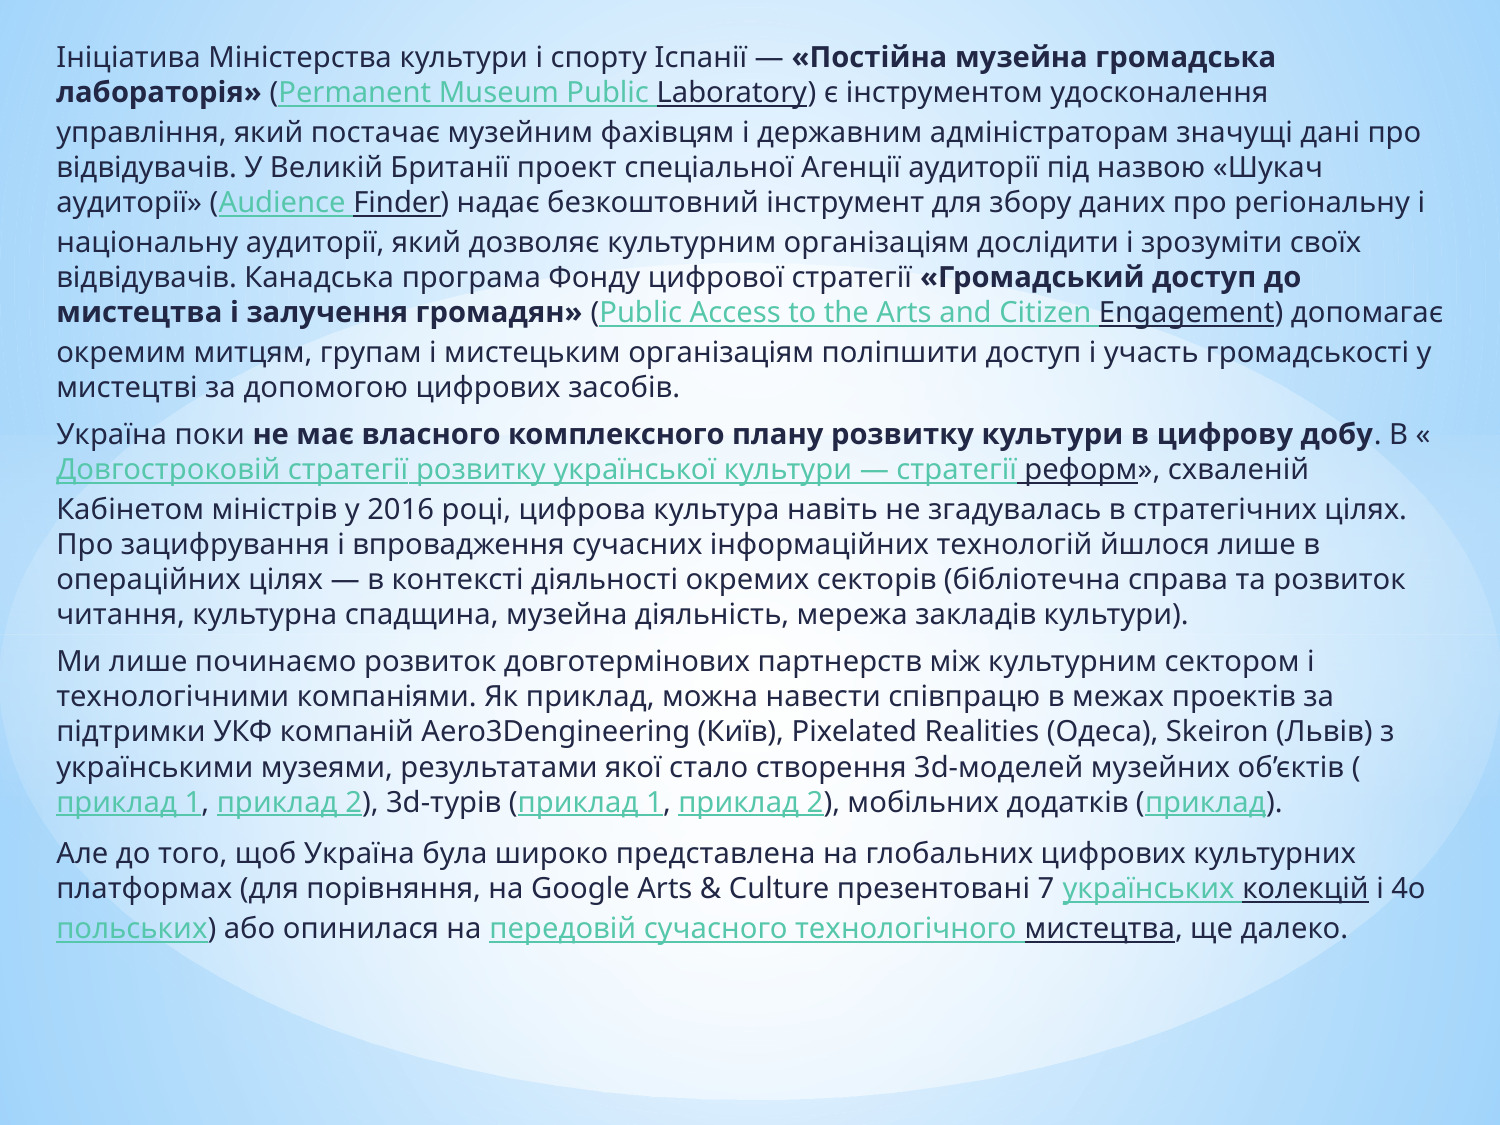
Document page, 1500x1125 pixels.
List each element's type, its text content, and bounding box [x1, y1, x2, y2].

subtitle Ініціатива Міністерства культури і спорту Іспанії — «Постійна музейна громадська лабораторія» (Permanent Museum Public Laboratory) є інструментом удосконалення управління, який постачає музейним фахівцям і державним адміністраторам значущі дані про відвідувачів. У Великій Британії проект спеціальної Агенції аудиторії під назвою «Шукач аудиторії» (Audience Finder) надає безкоштовний інструмент для збору даних про регіональну і національну аудиторії, який дозволяє культурним організаціям дослідити і зрозуміти своїх відвідувачів. Канадська програма Фонду цифрової стратегії «Громадський доступ до мистецтва і залучення громадян» (Public Access to the Arts and Citizen Engagement) допомагає окремим митцям, групам і мистецьким організаціям поліпшити доступ і участь громадськості у мистецтві за допомогою цифрових засобів. Україна поки не має власного комплексного плану розвитку культури в цифрову добу. В «Довгостроковій стратегії розвитку української культури — стратегії реформ», схваленій Кабінетом міністрів у 2016 році, цифрова культура навіть не згадувалась в стратегічних цілях. Про зацифрування і впровадження сучасних інформаційних технологій йшлося лише в операційних цілях — в контексті діяльності окремих секторів (бібліотечна справа та розвиток читання, культурна спадщина, музейна діяльність, мережа закладів культури). Ми лише починаємо розвиток довготермінових партнерств між культурним сектором і технологічними компаніями. Як приклад, можна навести співпрацю в межах проектів за підтримки УКФ компаній Aero3Dengineering (Київ), Pixelated Realities (Одеса), Skeiron (Львів) з українськими музеями, результатами якої стало створення 3d-моделей музейних об’єктів (приклад 1, приклад 2), 3d-турів (приклад 1, приклад 2), мобільних додатків (приклад). Але до того, щоб Україна була широко представлена на глобальних цифрових культурних платформах (для порівняння, на Google Arts & Culture презентовані 7 українських колекцій і 4о польських) або опинилася на передовій сучасного технологічного мистецтва, ще далеко. [41, 30, 1459, 1059]
